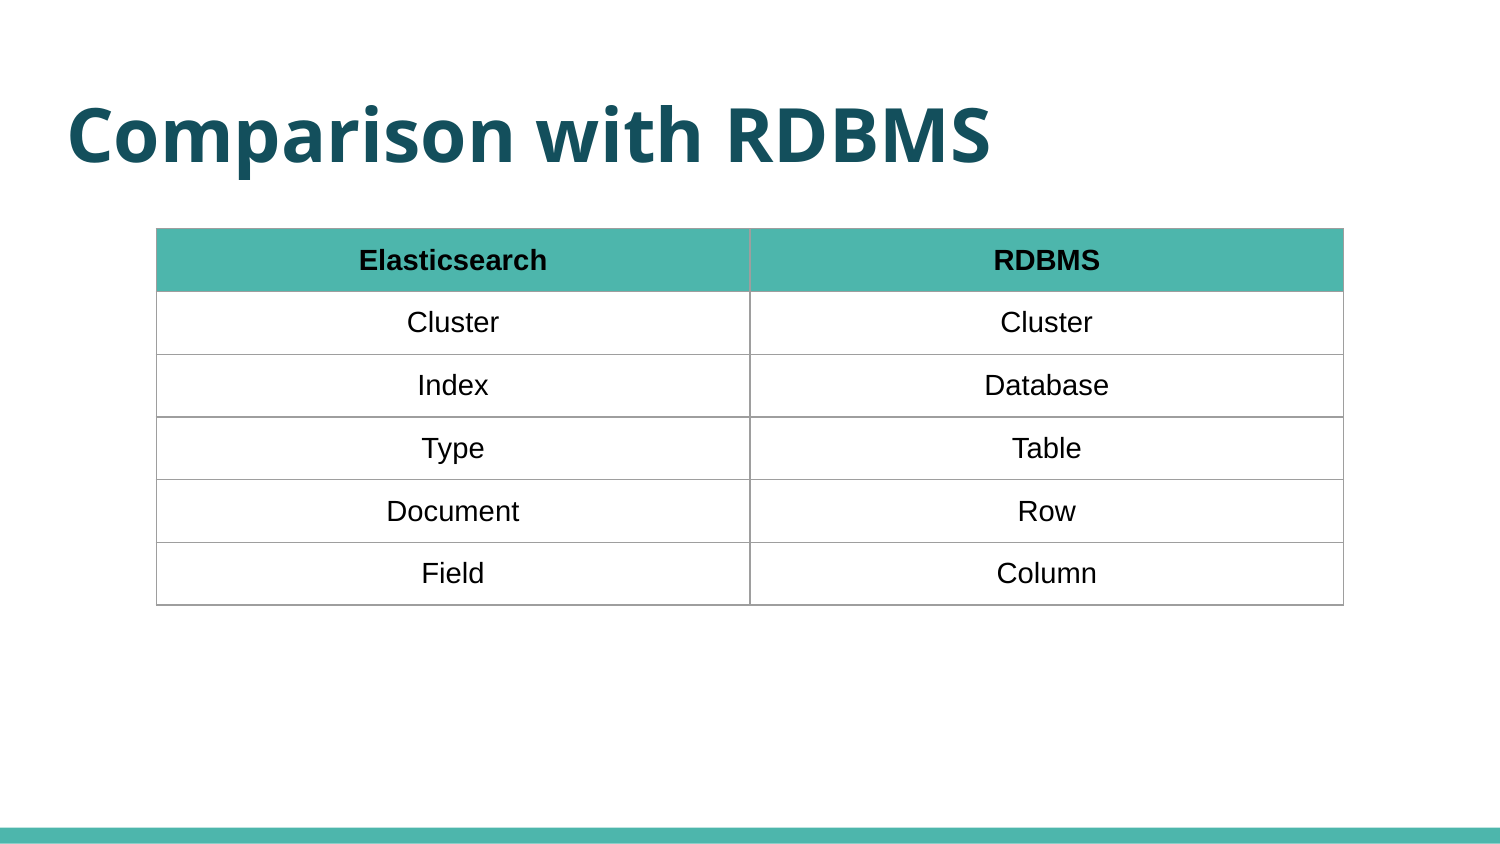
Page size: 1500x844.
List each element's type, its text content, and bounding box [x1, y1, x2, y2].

table_cell Field [157, 543, 749, 604]
table_cell Table [751, 418, 1343, 479]
table_cell Row [751, 480, 1343, 542]
table_cell Type [157, 418, 749, 479]
table_cell Document [157, 480, 749, 542]
table_cell Cluster [751, 292, 1343, 354]
table_header Elasticsearch [157, 229, 749, 291]
table_cell Cluster [157, 292, 749, 354]
title Comparison with RDBMS [51, 72, 1426, 189]
table_header RDBMS [751, 229, 1343, 291]
table_cell Database [751, 355, 1343, 416]
table_cell Column [751, 543, 1343, 604]
table_cell Index [157, 355, 749, 416]
